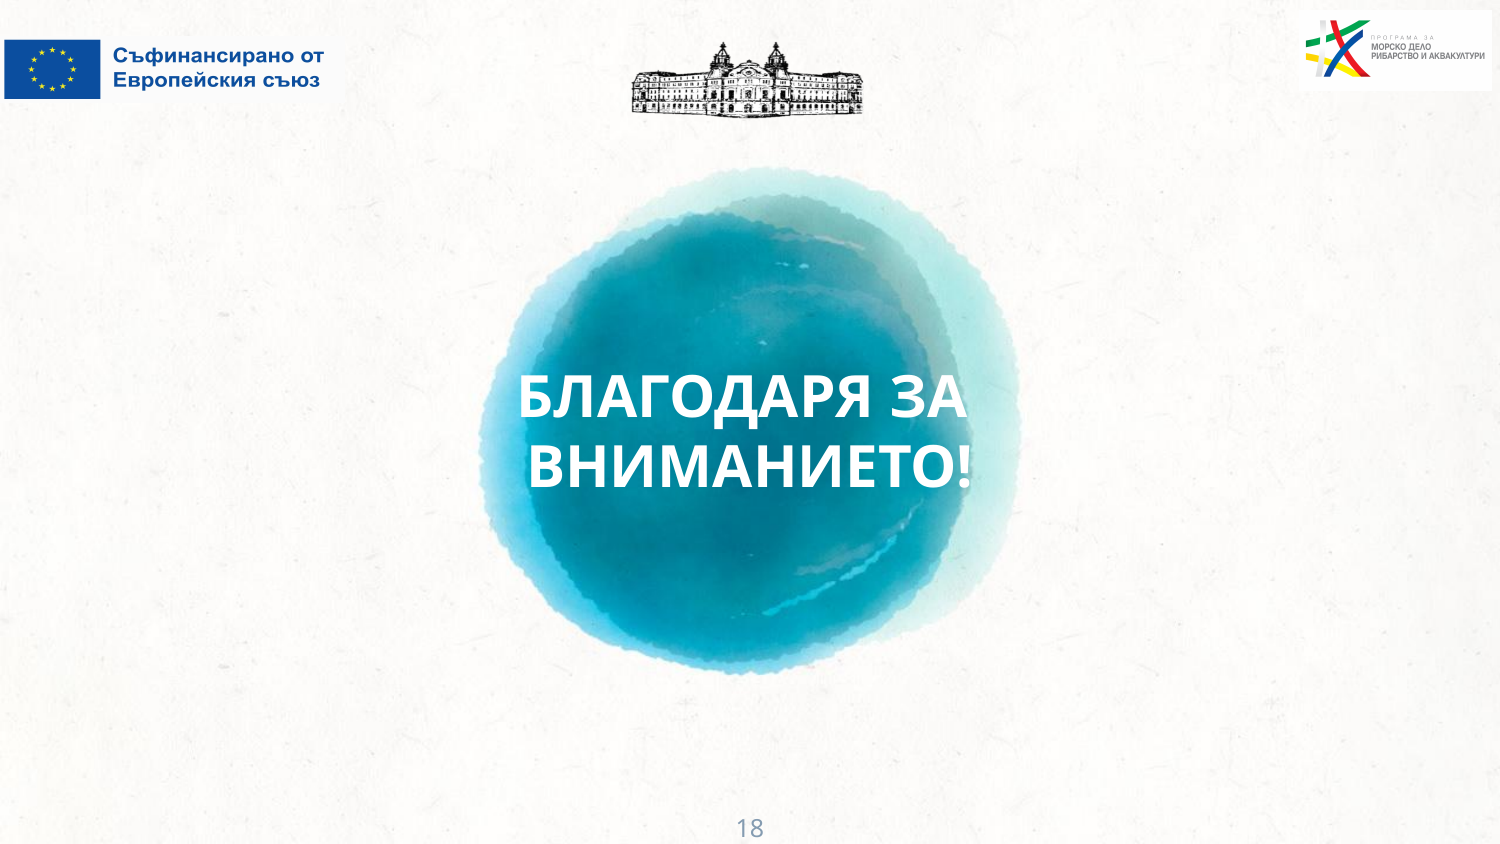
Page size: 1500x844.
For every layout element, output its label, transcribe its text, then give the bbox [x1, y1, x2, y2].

picture [0, 0, 1500, 844]
subtitle БЛАГОДАРЯ ЗА ВНИМАНИЕТО! [209, 205, 1291, 653]
slide_number 18 [705, 797, 795, 844]
